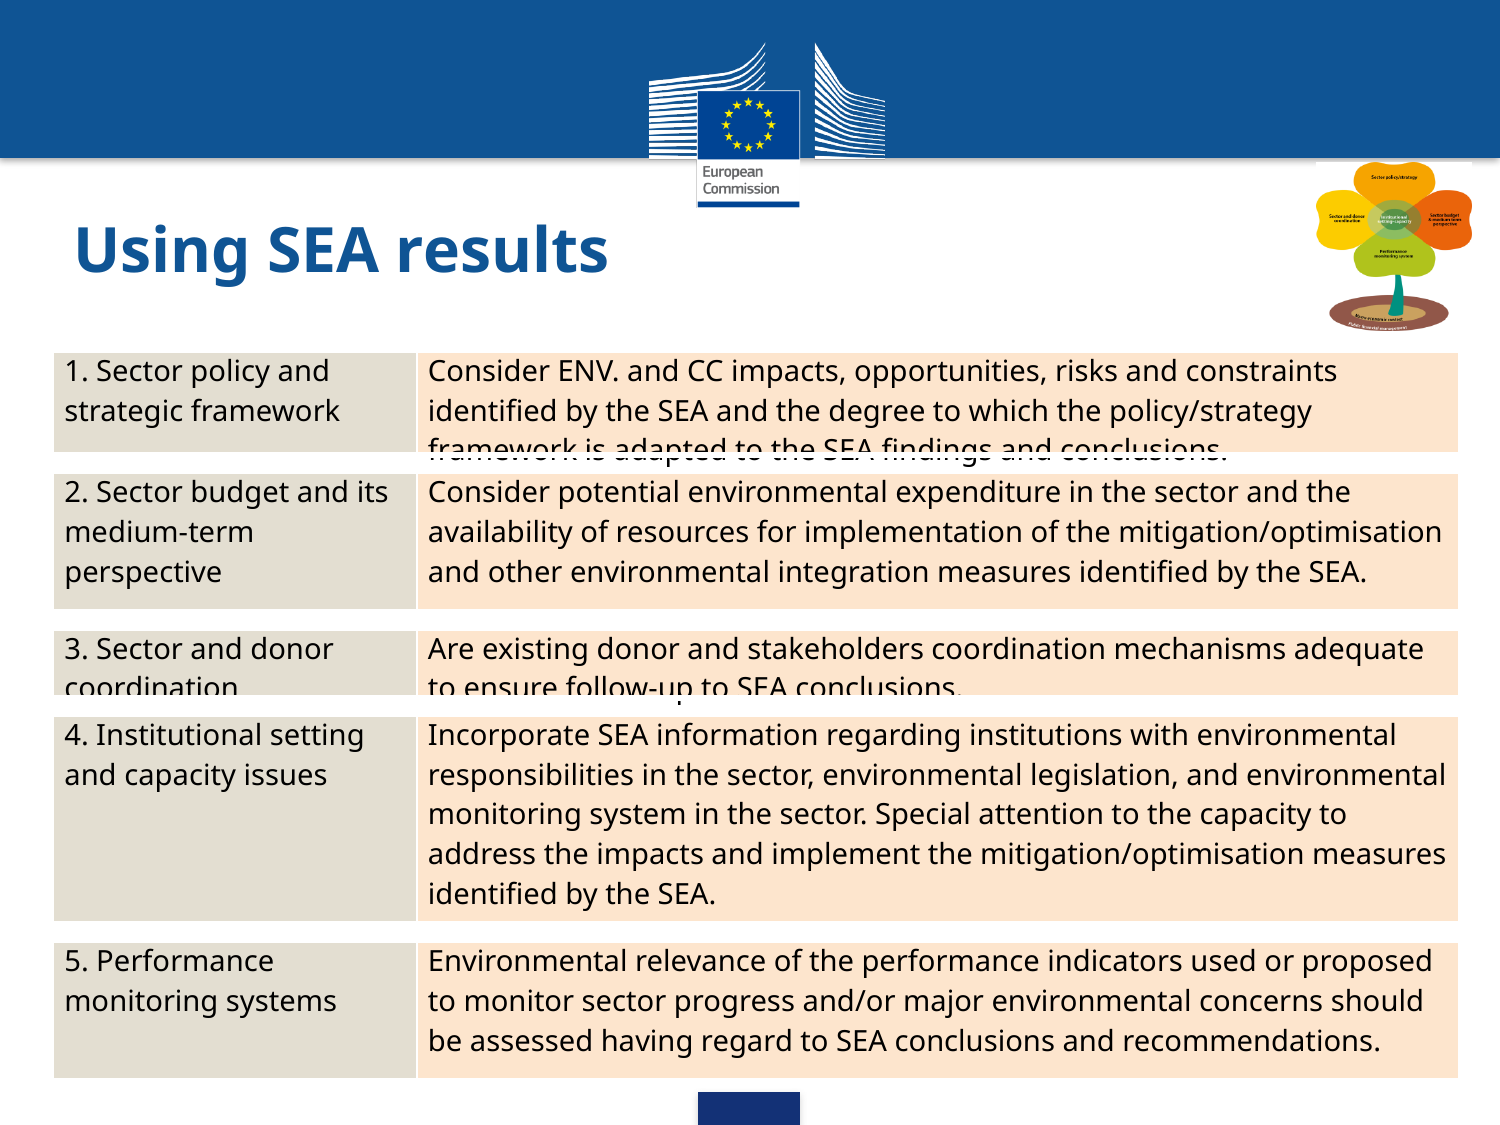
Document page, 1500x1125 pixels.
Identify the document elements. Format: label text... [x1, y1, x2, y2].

table_header 2. Sector budget and its medium-term perspective [54, 474, 416, 609]
table_header 5. Performance monitoring systems [54, 943, 416, 1078]
table_header Are existing donor and stakeholders coordination mechanisms adequate to ensure follow-up to SEA conclusions. [418, 631, 1458, 695]
picture [1316, 162, 1473, 332]
table_header 3. Sector and donor coordination [54, 631, 416, 695]
text_box [1293, 101, 1471, 215]
table_header Consider ENV. and CC impacts, opportunities, risks and constraints identified by the SEA and the degree to which the policy/strategy framework is adapted to the SEA findings and conclusions. [418, 353, 1458, 452]
title Using SEA results [0, 146, 1300, 350]
table_header Incorporate SEA information regarding institutions with environmental responsibilities in the sector, environmental legislation, and environmental monitoring system in the sector. Special attention to the capacity to address the impacts and implement the mitigation/optimisation measures identified by the SEA. [418, 717, 1458, 921]
table_header 4. Institutional setting and capacity issues [54, 717, 416, 921]
picture [649, 42, 885, 146]
table_header 1. Sector policy and strategic framework [54, 353, 416, 452]
table_header Consider potential environmental expenditure in the sector and the availability of resources for implementation of the mitigation/optimisation and other environmental integration measures identified by the SEA. [418, 474, 1458, 609]
table_header Environmental relevance of the performance indicators used or proposed to monitor sector progress and/or major environmental concerns should be assessed having regard to SEA conclusions and recommendations. [418, 943, 1458, 1078]
